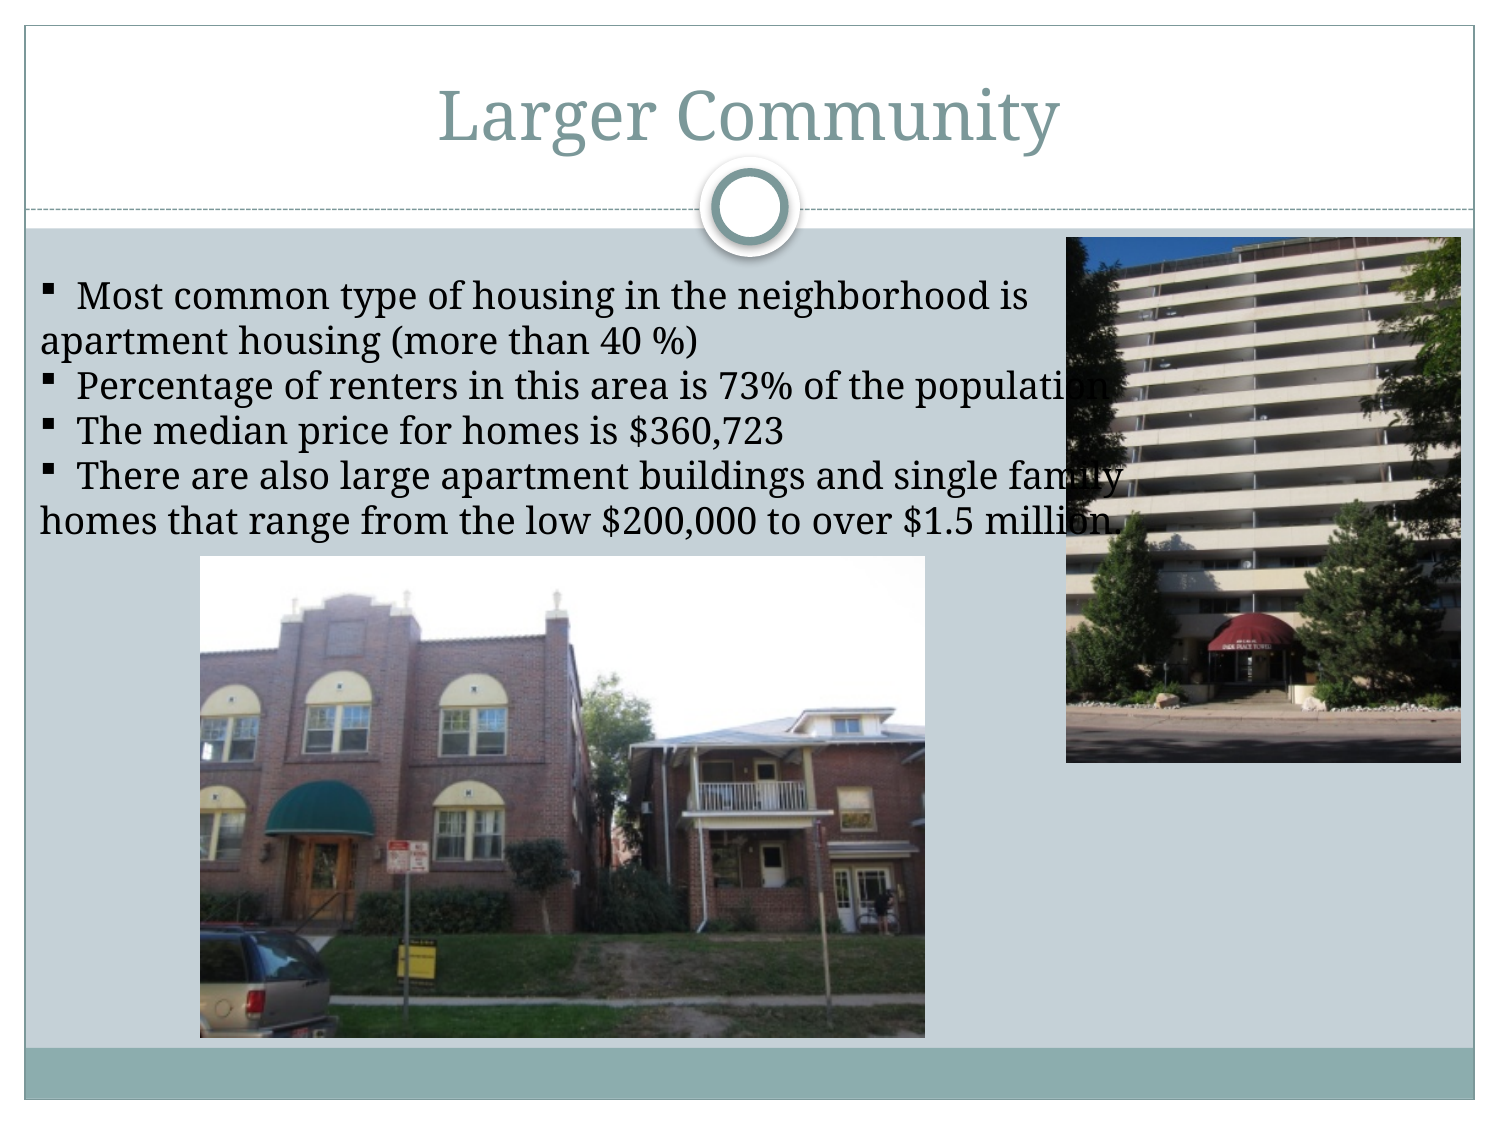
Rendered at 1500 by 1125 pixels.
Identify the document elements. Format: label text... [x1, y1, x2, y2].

picture [199, 556, 926, 1038]
title Larger Community [49, 37, 1450, 162]
picture [1066, 237, 1461, 763]
text_box Most common type of housing in the neighborhood is apartment housing (more than 40 %) Percentage of renters in this area is 73% of the population The median price for homes is $360,723 There are also large apartment buildings and single family homes that range from the low $200,000 to over $1.5 million. [24, 264, 1059, 595]
